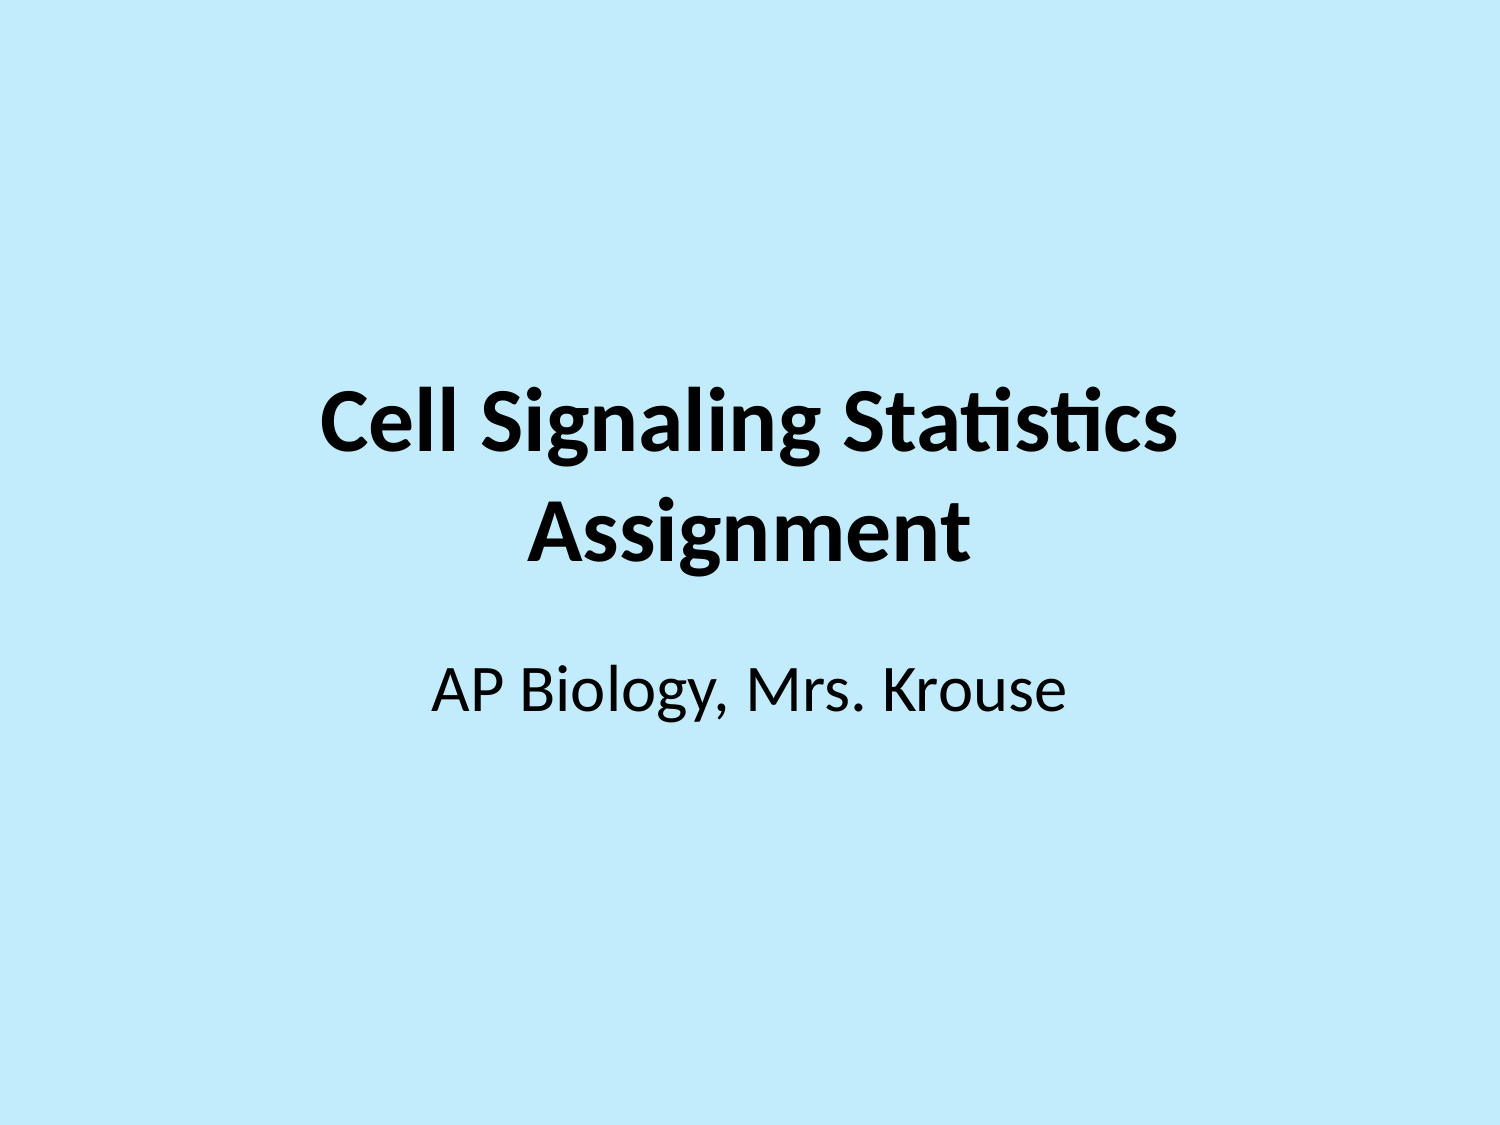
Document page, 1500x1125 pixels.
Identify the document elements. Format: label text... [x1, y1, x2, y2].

title Cell Signaling Statistics Assignment [112, 349, 1388, 591]
subtitle AP Biology, Mrs. Krouse [225, 637, 1275, 925]
